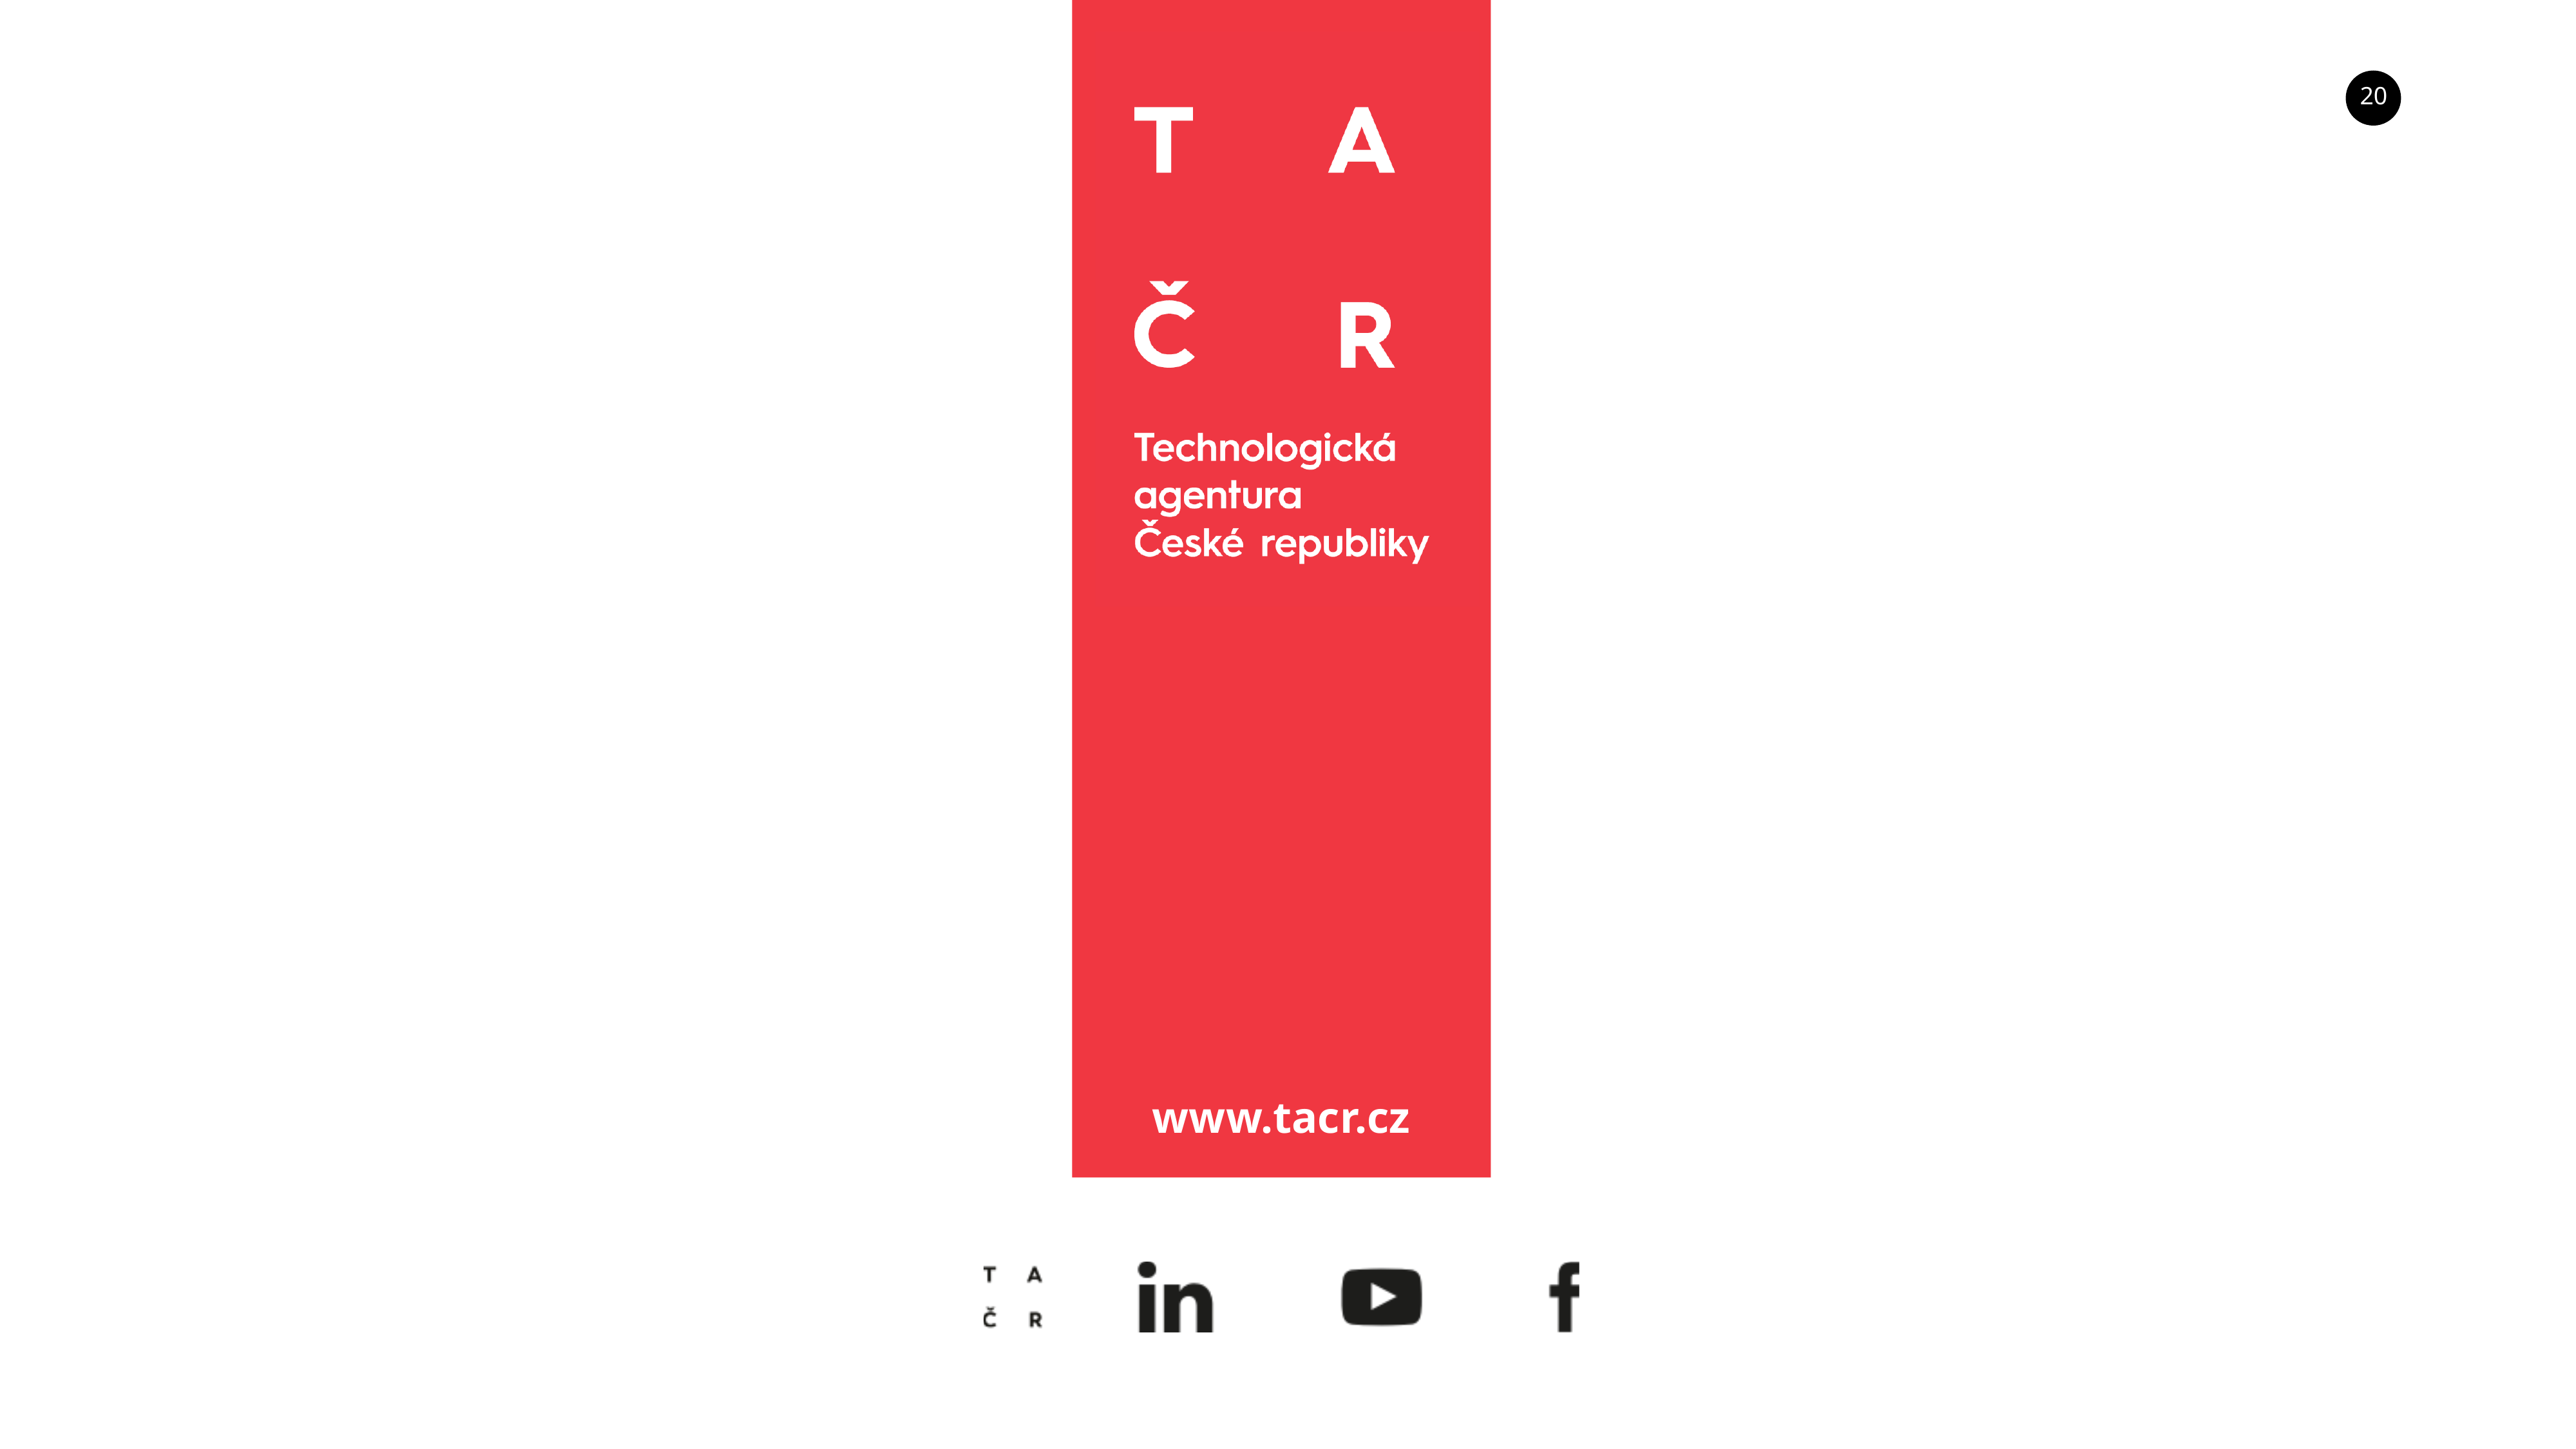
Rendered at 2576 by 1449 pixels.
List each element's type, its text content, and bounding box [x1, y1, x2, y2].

text_box www.tacr.cz [1129, 1085, 1435, 1147]
picture [983, 1262, 1579, 1332]
text_box [1071, 0, 1491, 1178]
picture [1095, 31, 1491, 607]
